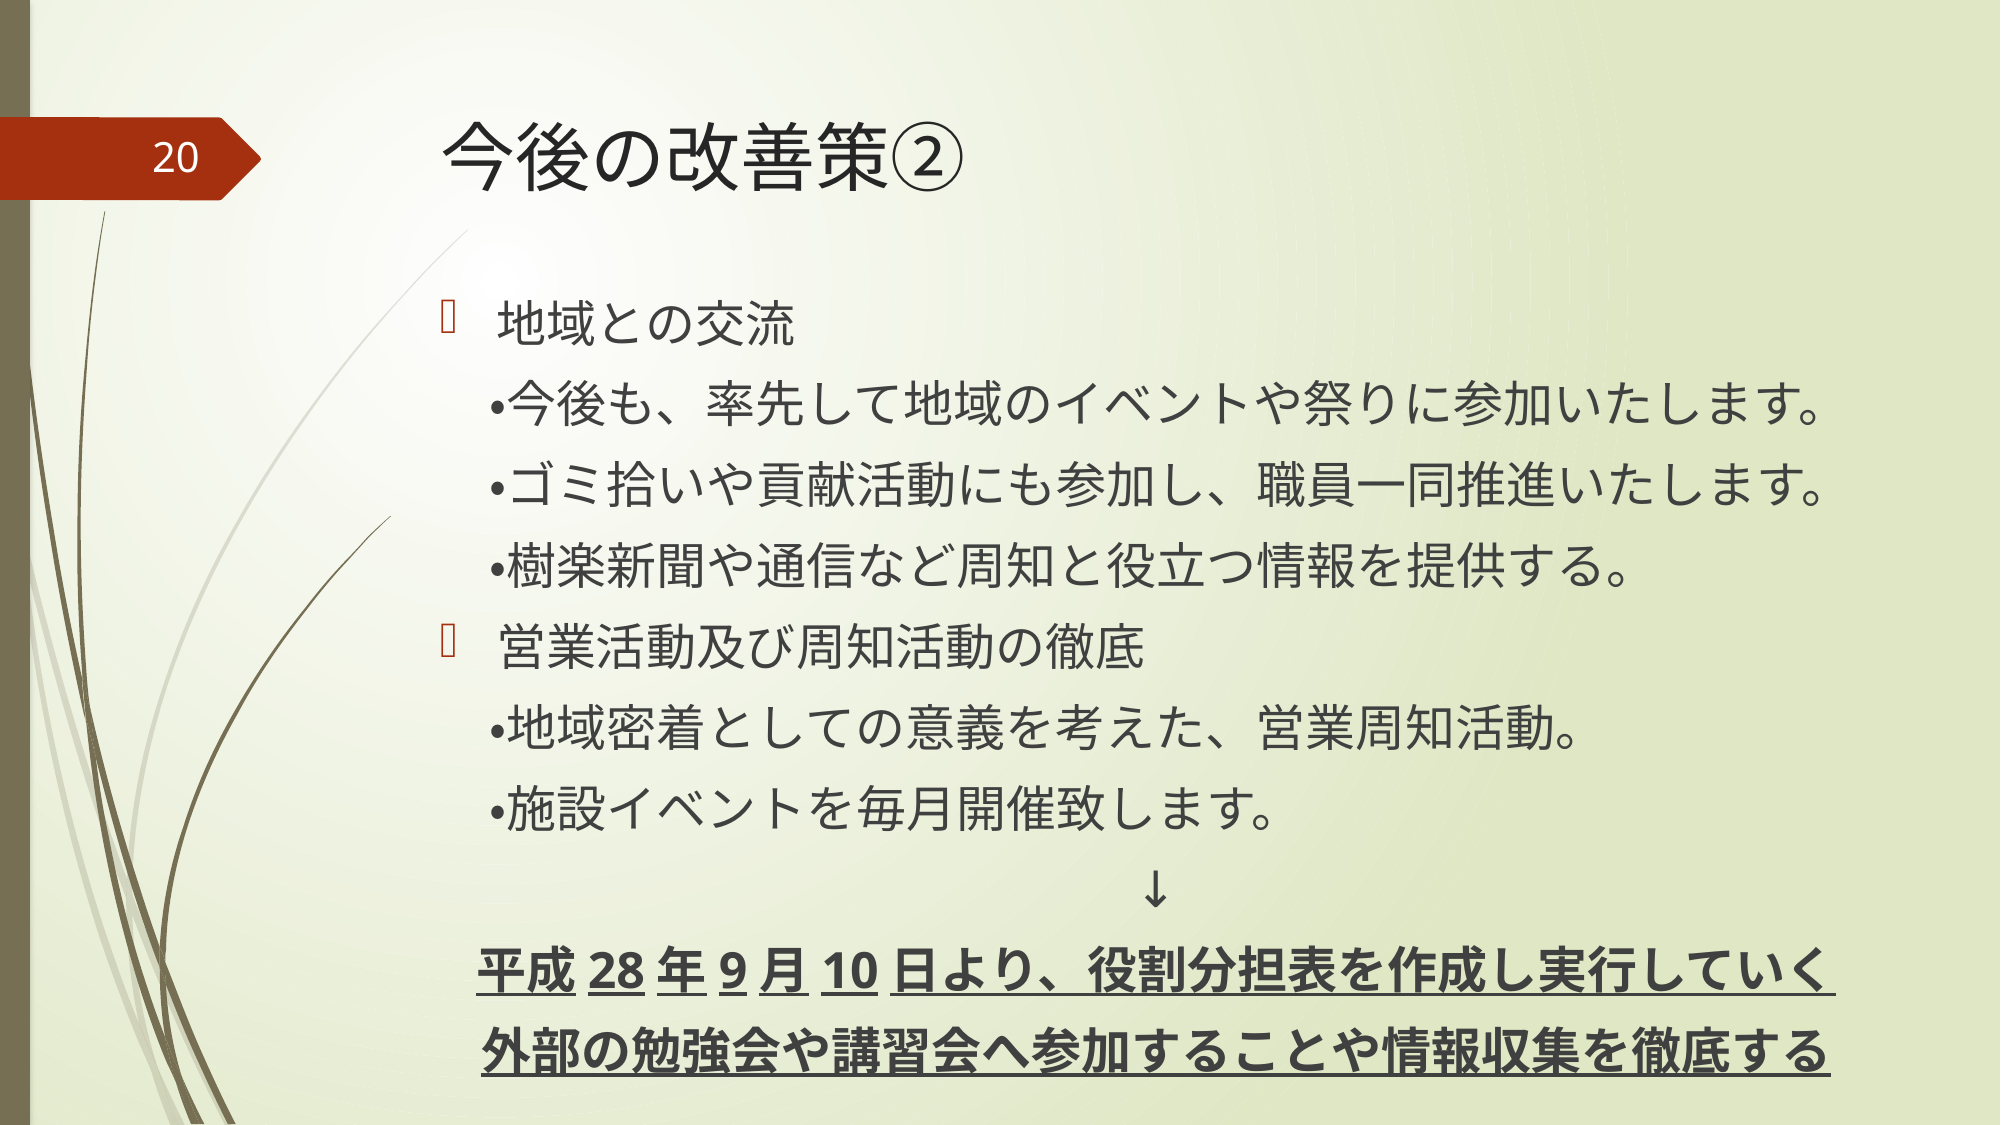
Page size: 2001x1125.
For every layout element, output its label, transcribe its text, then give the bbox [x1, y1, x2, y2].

title 今後の改善策② [425, 102, 1888, 284]
list 地域との交流 ・今後も、率先して地域のイベントや祭りに参加いたします。 ・ゴミ拾いや貢献活動にも参加し、職員一同推進いたします。 ・樹楽新聞や通信など周知と役立つ情報を提供する。 営業活動及び周知活動の徹底 ・地域密着としての意義を考えた、営業周知活動。 ・施設イベントを毎月開催致します。 ↓ 平成28年9月10日より、役割分担表を作成し実行していく 外部の勉強会や講習会へ参加することや情報収集を徹底する [424, 284, 1888, 1097]
slide_number 20 [87, 129, 216, 190]
